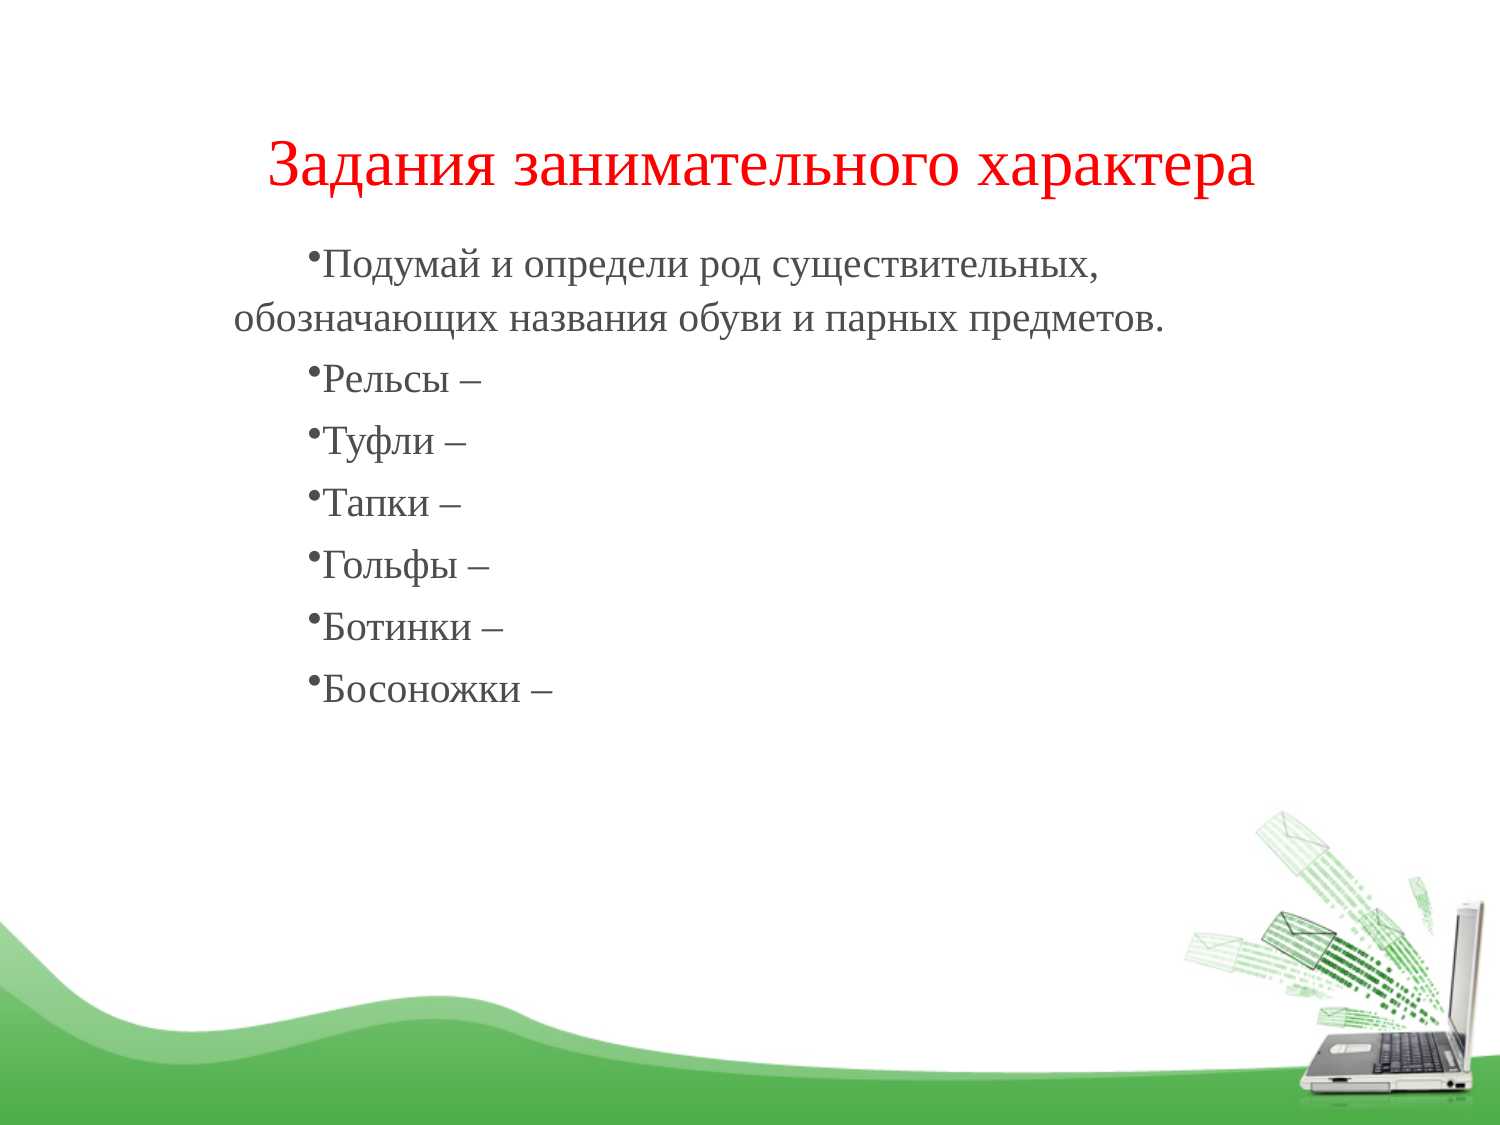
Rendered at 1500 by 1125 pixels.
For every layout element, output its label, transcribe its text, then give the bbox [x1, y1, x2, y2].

picture [0, 0, 1500, 1125]
title Задания занимательного характера [162, 99, 1363, 218]
list Подумай и определи род существительных, обозначающих названия обуви и парных предметов. Рельсы – Туфли – Тапки – Гольфы – Ботинки – Босоножки – [162, 224, 1363, 925]
